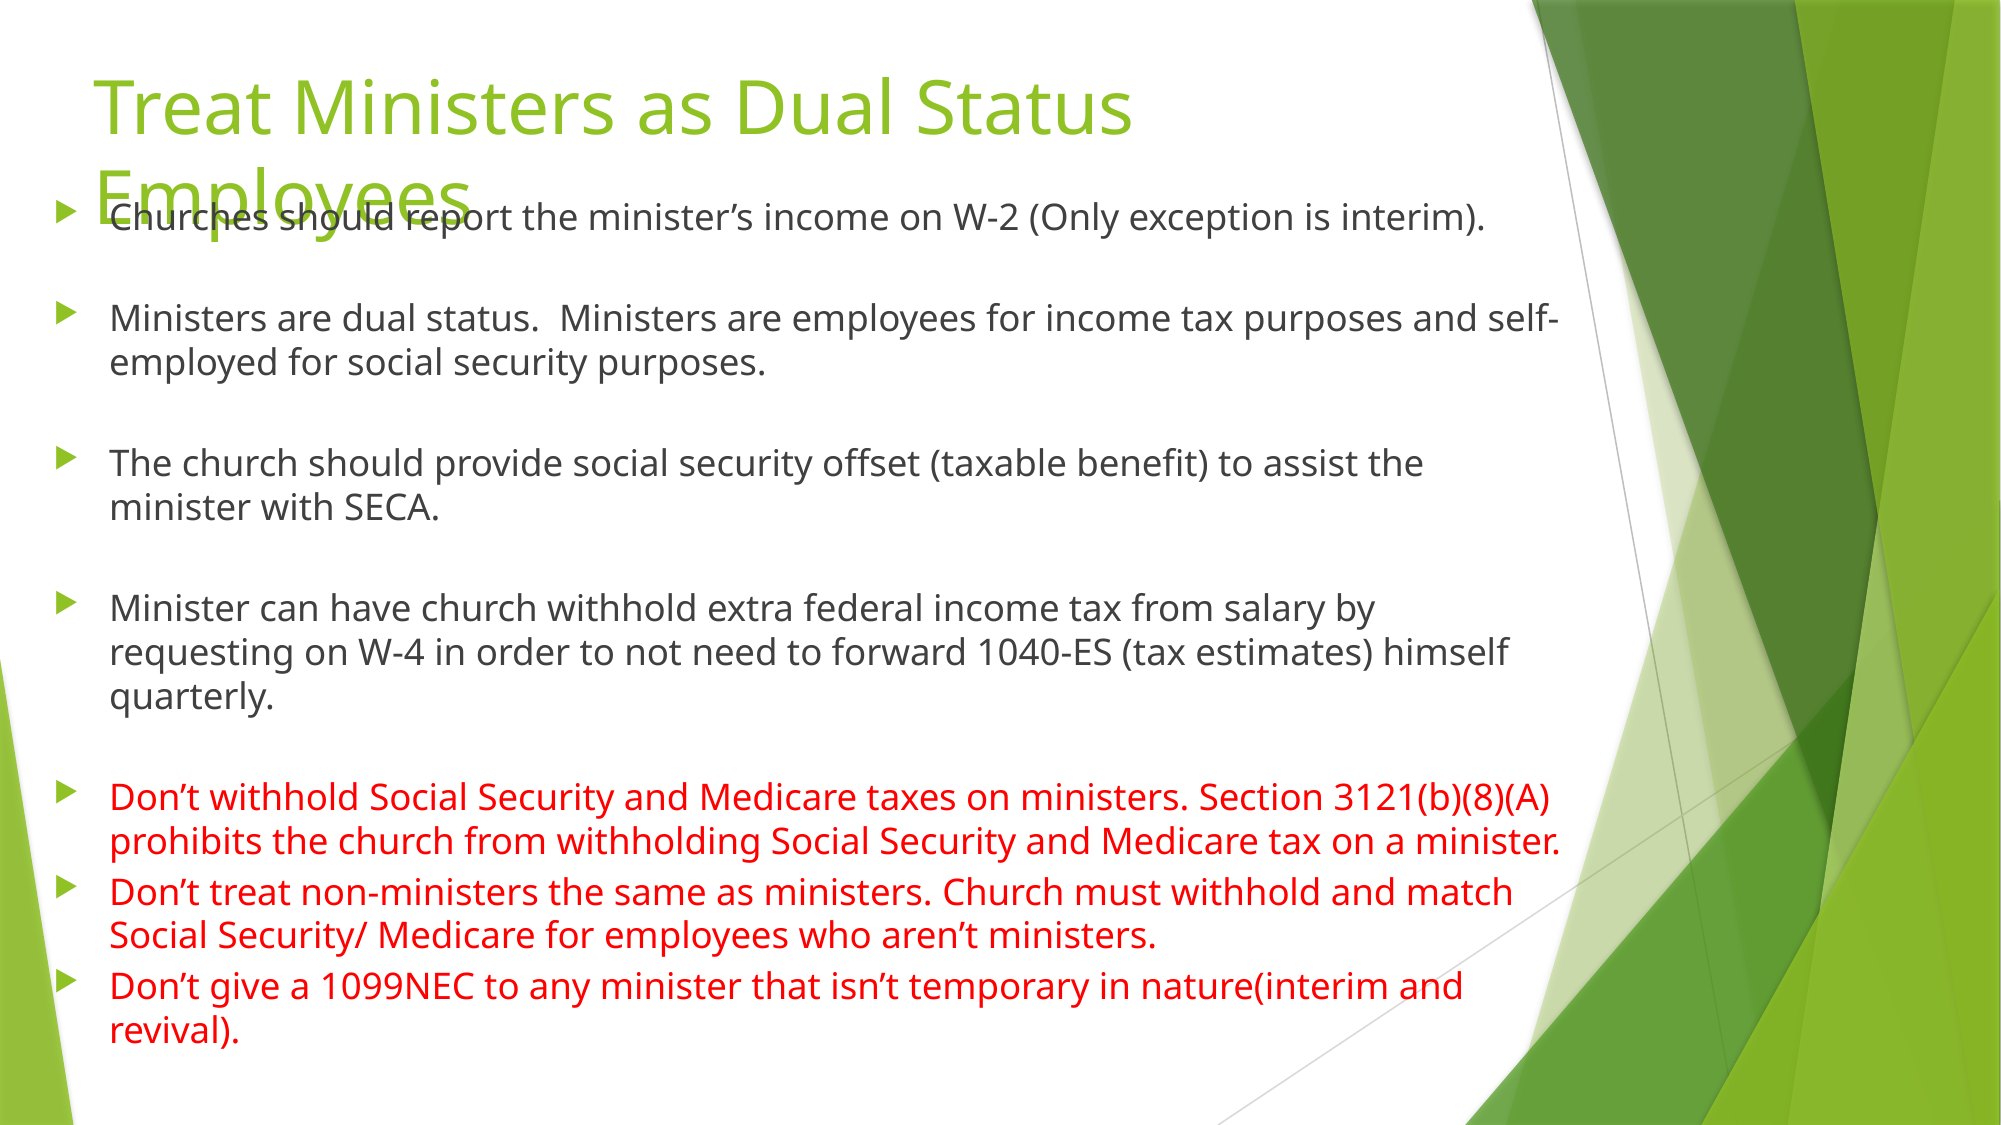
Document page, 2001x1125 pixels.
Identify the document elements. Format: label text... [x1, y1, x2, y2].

title Treat Ministers as Dual Status Employees [78, 51, 1490, 186]
list Churches should report the minister’s income on W-2 (Only exception is interim). Ministers are dual status. Ministers are employees for income tax purposes and self-employed for social security purposes. The church should provide social security offset (taxable benefit) to assist the minister with SECA. Minister can have church withhold extra federal income tax from salary by requesting on W-4 in order to not need to forward 1040-ES (tax estimates) himself quarterly. Don’t withhold Social Security and Medicare taxes on ministers. Section 3121(b)(8)(A) prohibits the church from withholding Social Security and Medicare tax on a minister. Don’t treat non-ministers the same as ministers. Church must withhold and match Social Security/ Medicare for employees who aren’t ministers. Don’t give a 1099NEC to any minister that isn’t temporary in nature(interim and revival). [38, 186, 1581, 1074]
